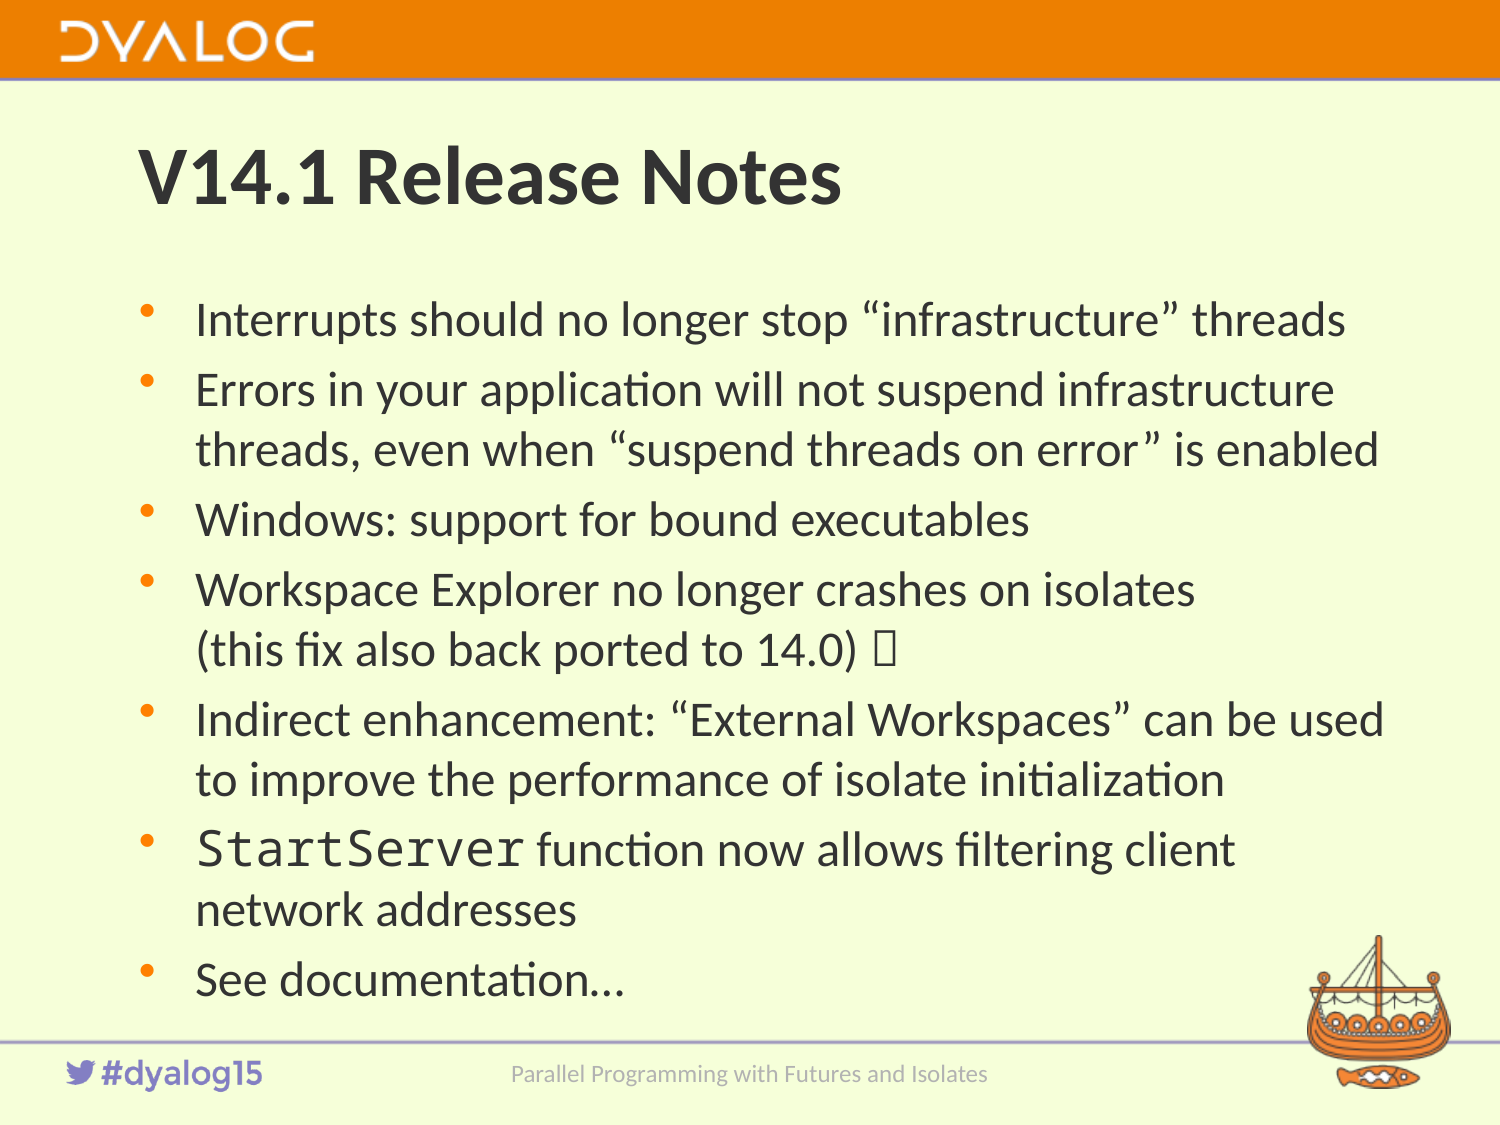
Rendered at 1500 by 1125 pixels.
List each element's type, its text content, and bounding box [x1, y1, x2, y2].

list Interrupts should no longer stop “infrastructure” threads Errors in your application will not suspend infrastructure threads, even when “suspend threads on error” is enabled Windows: support for bound executables Workspace Explorer no longer crashes on isolates (this fix also back ported to 14.0)  Indirect enhancement: “External Workspaces” can be used to improve the performance of isolate initialization StartServer function now allows filtering client network addresses See documentation… [123, 278, 1424, 988]
footer Parallel Programming with Futures and Isolates [395, 1042, 1105, 1103]
picture [0, 0, 1500, 1125]
title V14.1 Release Notes [123, 113, 1376, 254]
